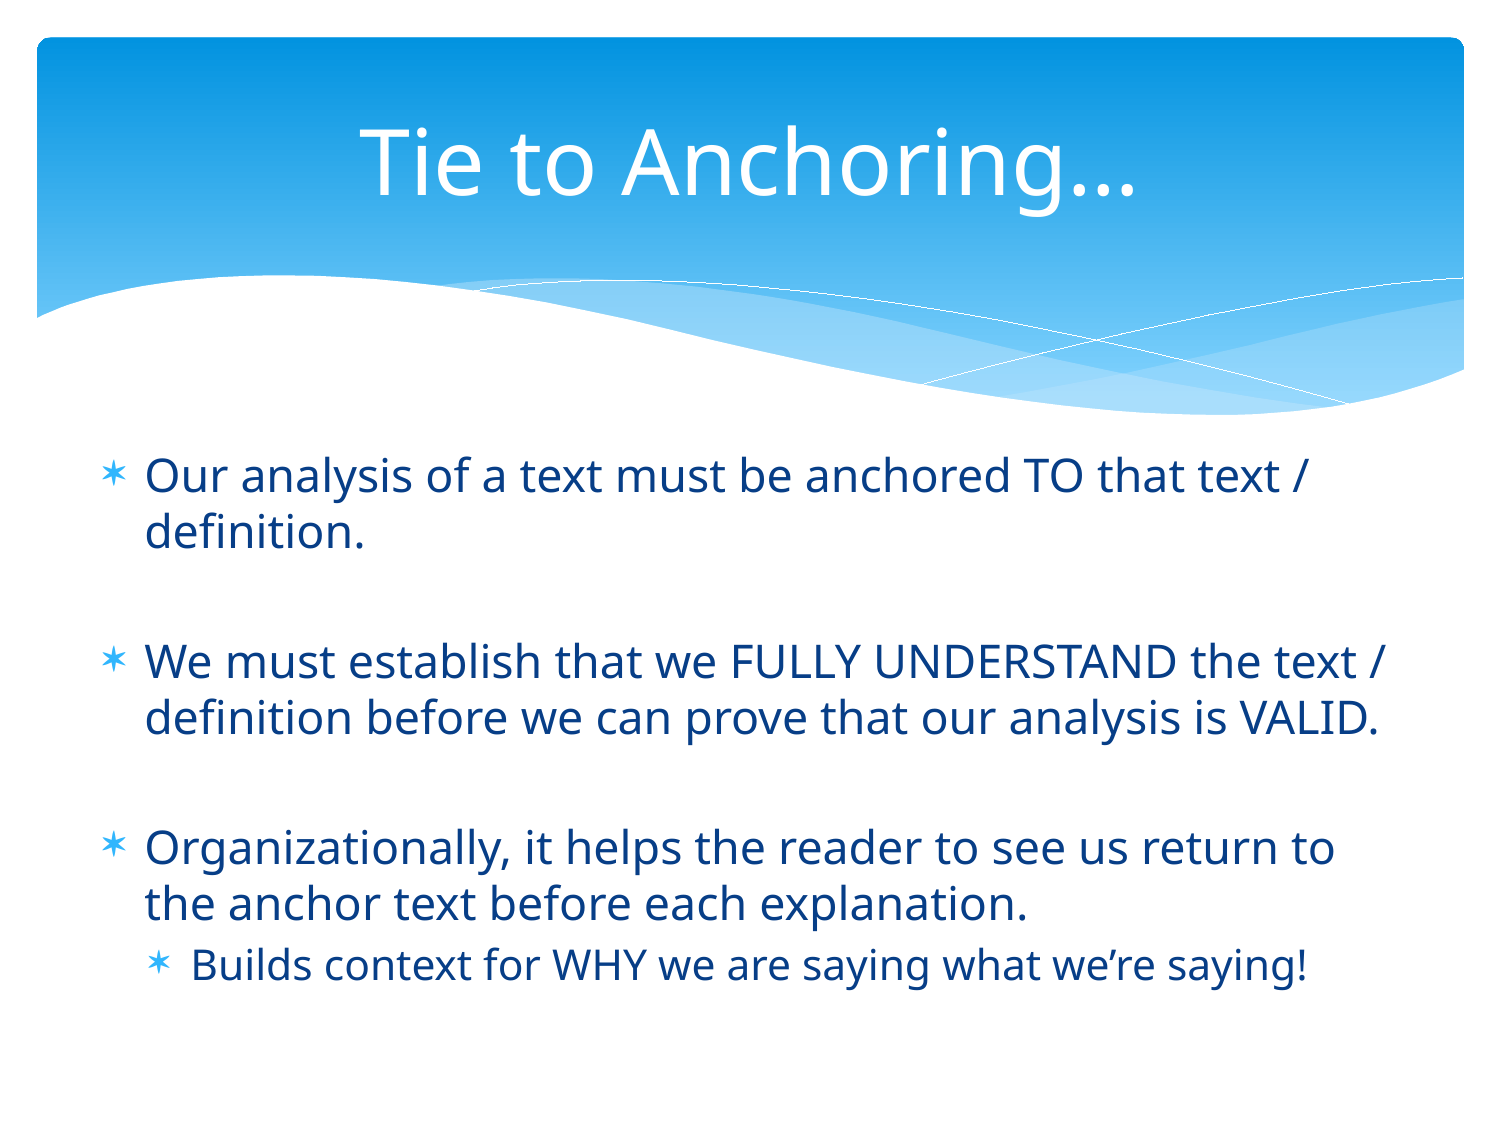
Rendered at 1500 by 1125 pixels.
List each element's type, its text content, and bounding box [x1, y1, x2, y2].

list Our analysis of a text must be anchored TO that text / definition. We must establish that we FULLY UNDERSTAND the text / definition before we can prove that our analysis is VALID. Organizationally, it helps the reader to see us return to the anchor text before each explanation. Builds context for WHY we are saying what we’re saying! [87, 438, 1425, 1005]
title Tie to Anchoring… [75, 55, 1425, 261]
